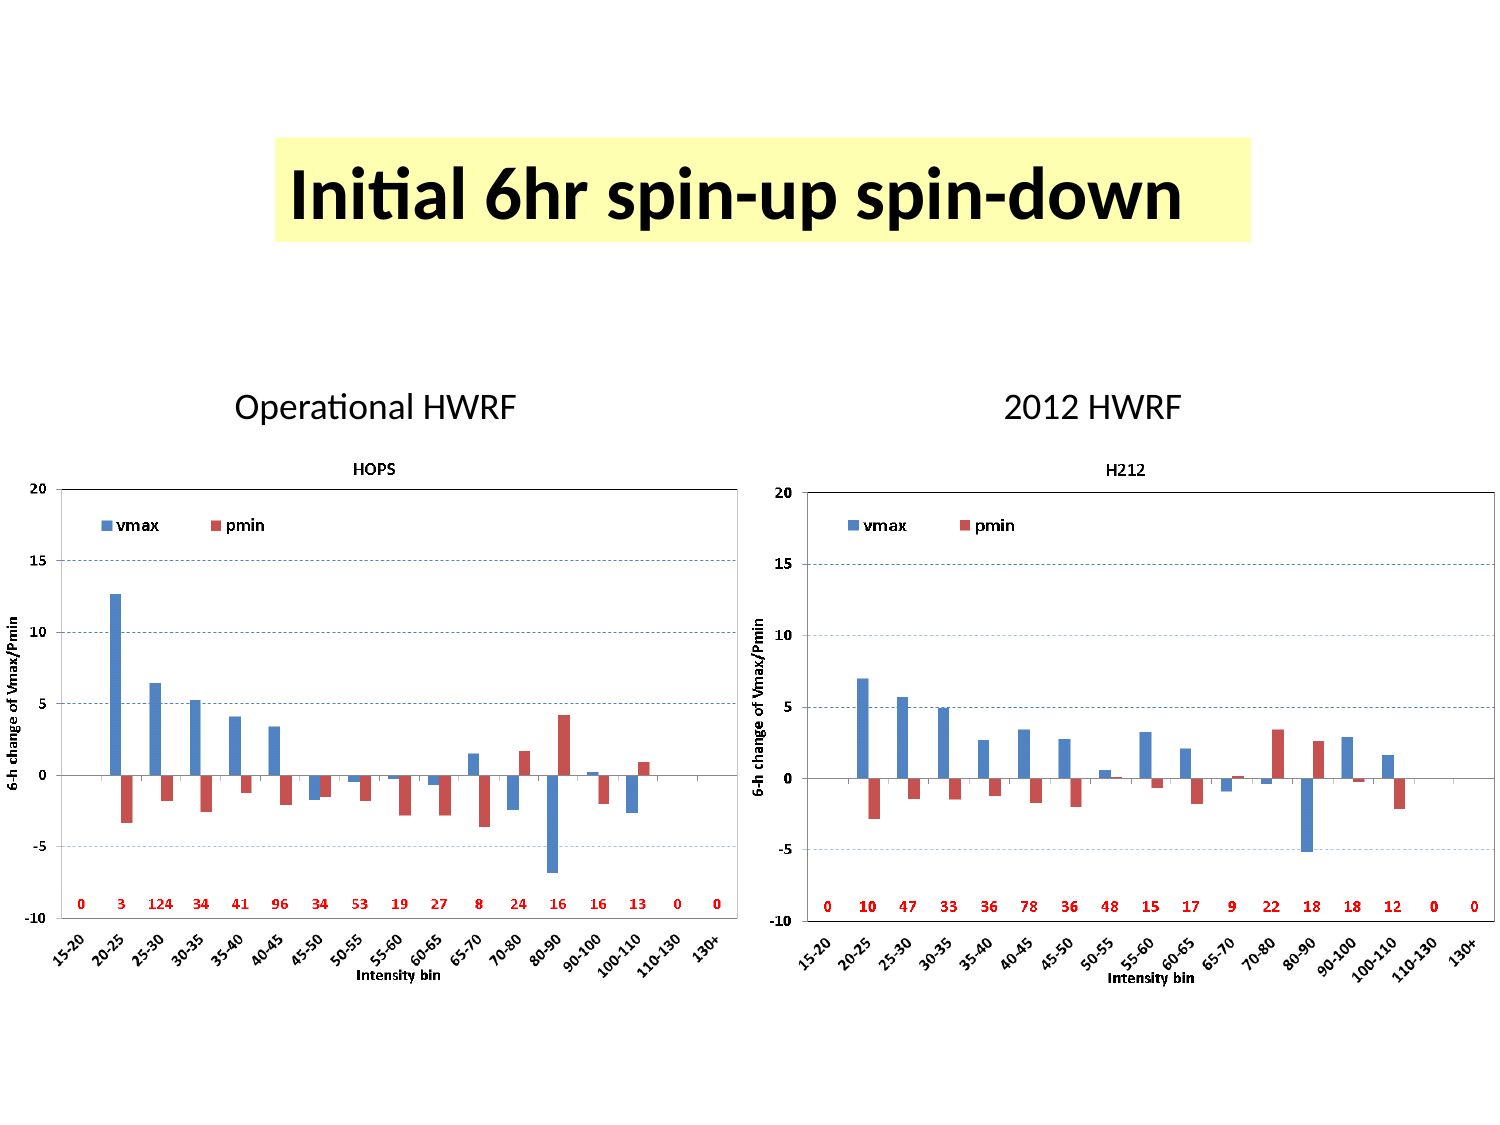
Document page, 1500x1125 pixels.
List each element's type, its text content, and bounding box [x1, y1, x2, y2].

text_box Initial 6hr spin-up spin-down [275, 137, 1252, 243]
text_box Operational HWRF [219, 374, 545, 435]
picture [0, 449, 1500, 991]
text_box 2012 HWRF [988, 374, 1252, 435]
